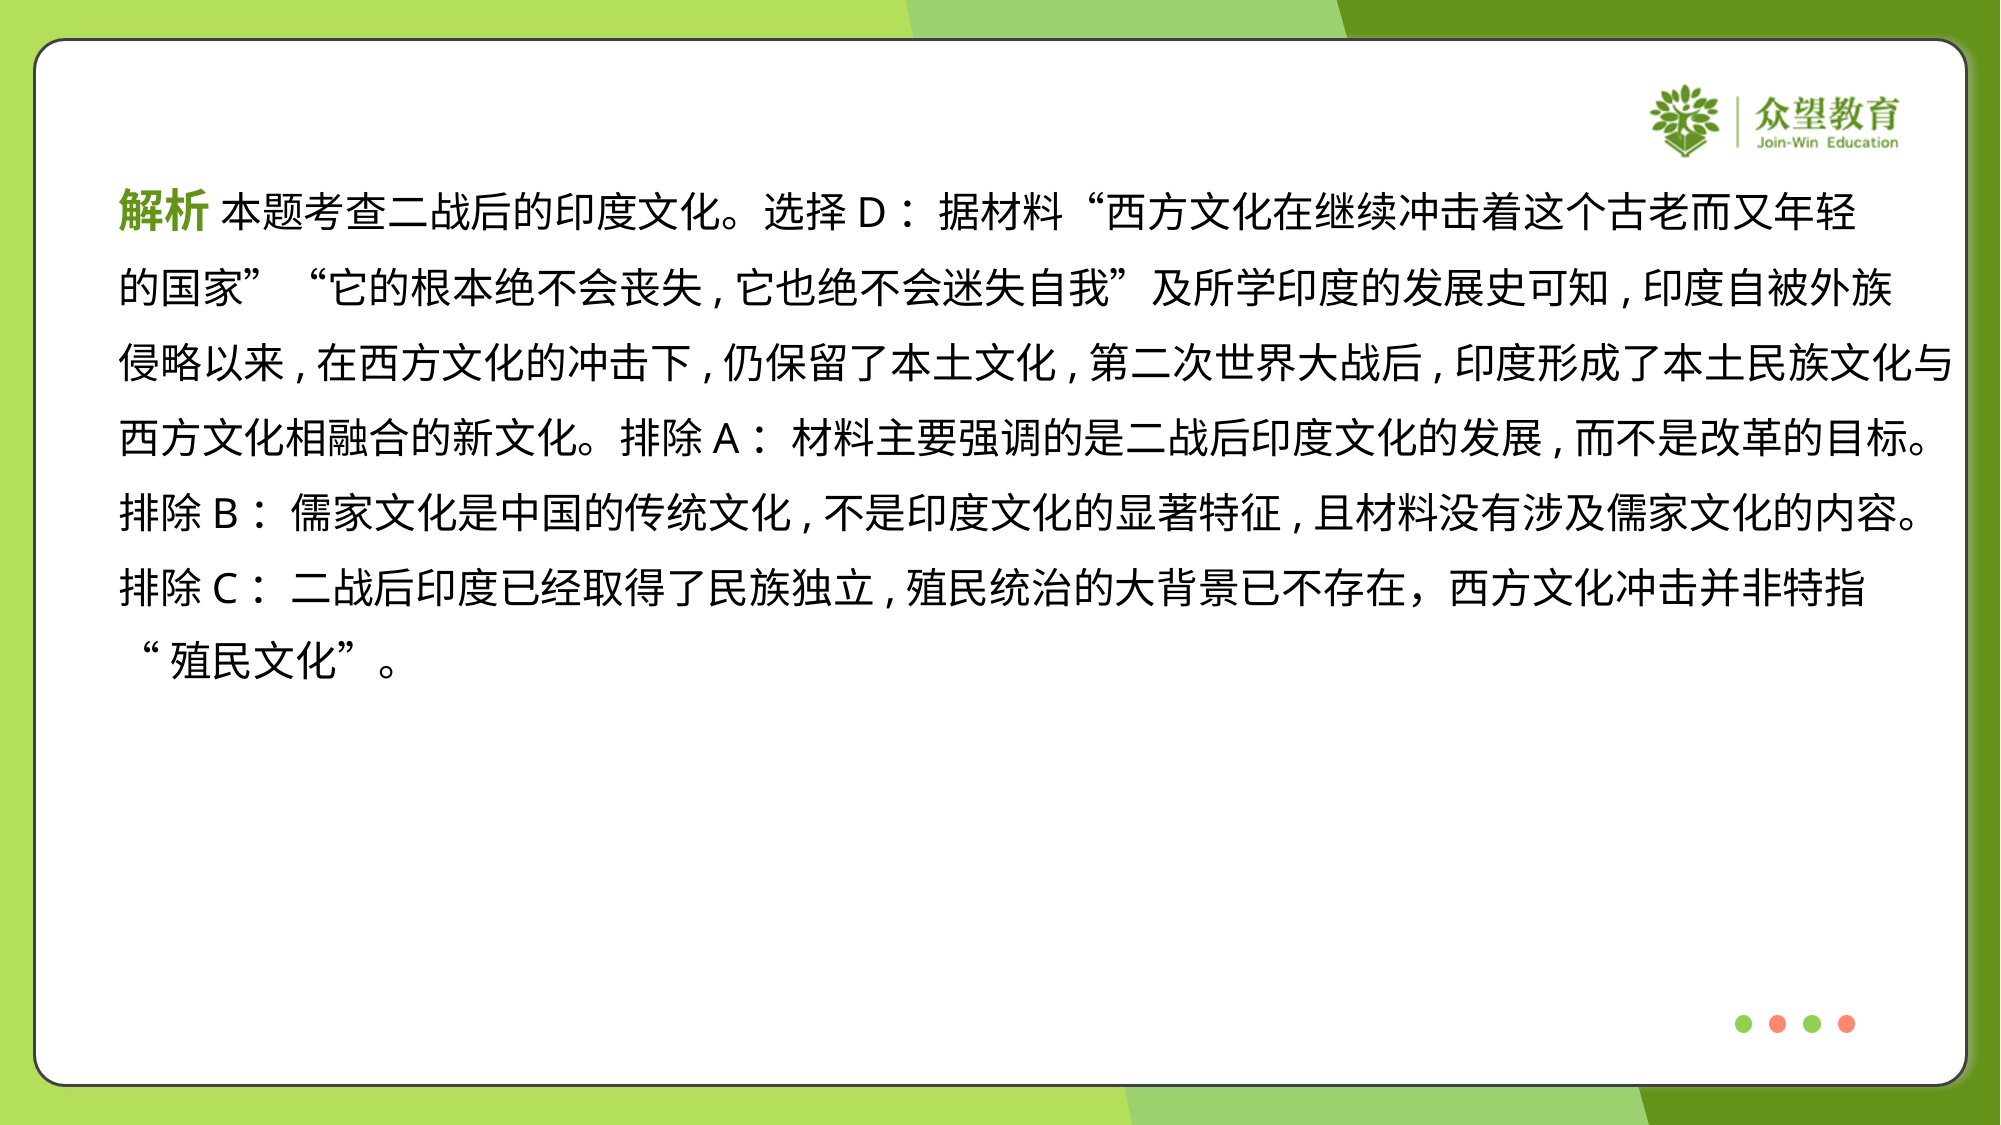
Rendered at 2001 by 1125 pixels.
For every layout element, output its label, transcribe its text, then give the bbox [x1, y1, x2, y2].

picture [0, 0, 2000, 1125]
text_box 解析 本题考查二战后的印度文化。选择D：据材料“西方文化在继续冲击着这个古老而又年轻 的国家”“它的根本绝不会丧失,它也绝不会迷失自我”及所学印度的发展史可知,印度自被外族 侵略以来,在西方文化的冲击下,仍保留了本土文化,第二次世界大战后,印度形成了本土民族文化与 西方文化相融合的新文化。排除A：材料主要强调的是二战后印度文化的发展,而不是改革的目标。 排除B：儒家文化是中国的传统文化,不是印度文化的显著特征,且材料没有涉及儒家文化的内容。 排除C：二战后印度已经取得了民族独立,殖民统治的大背景已不存在，西方文化冲击并非特指 “殖民文化”。 [118, 159, 1883, 677]
